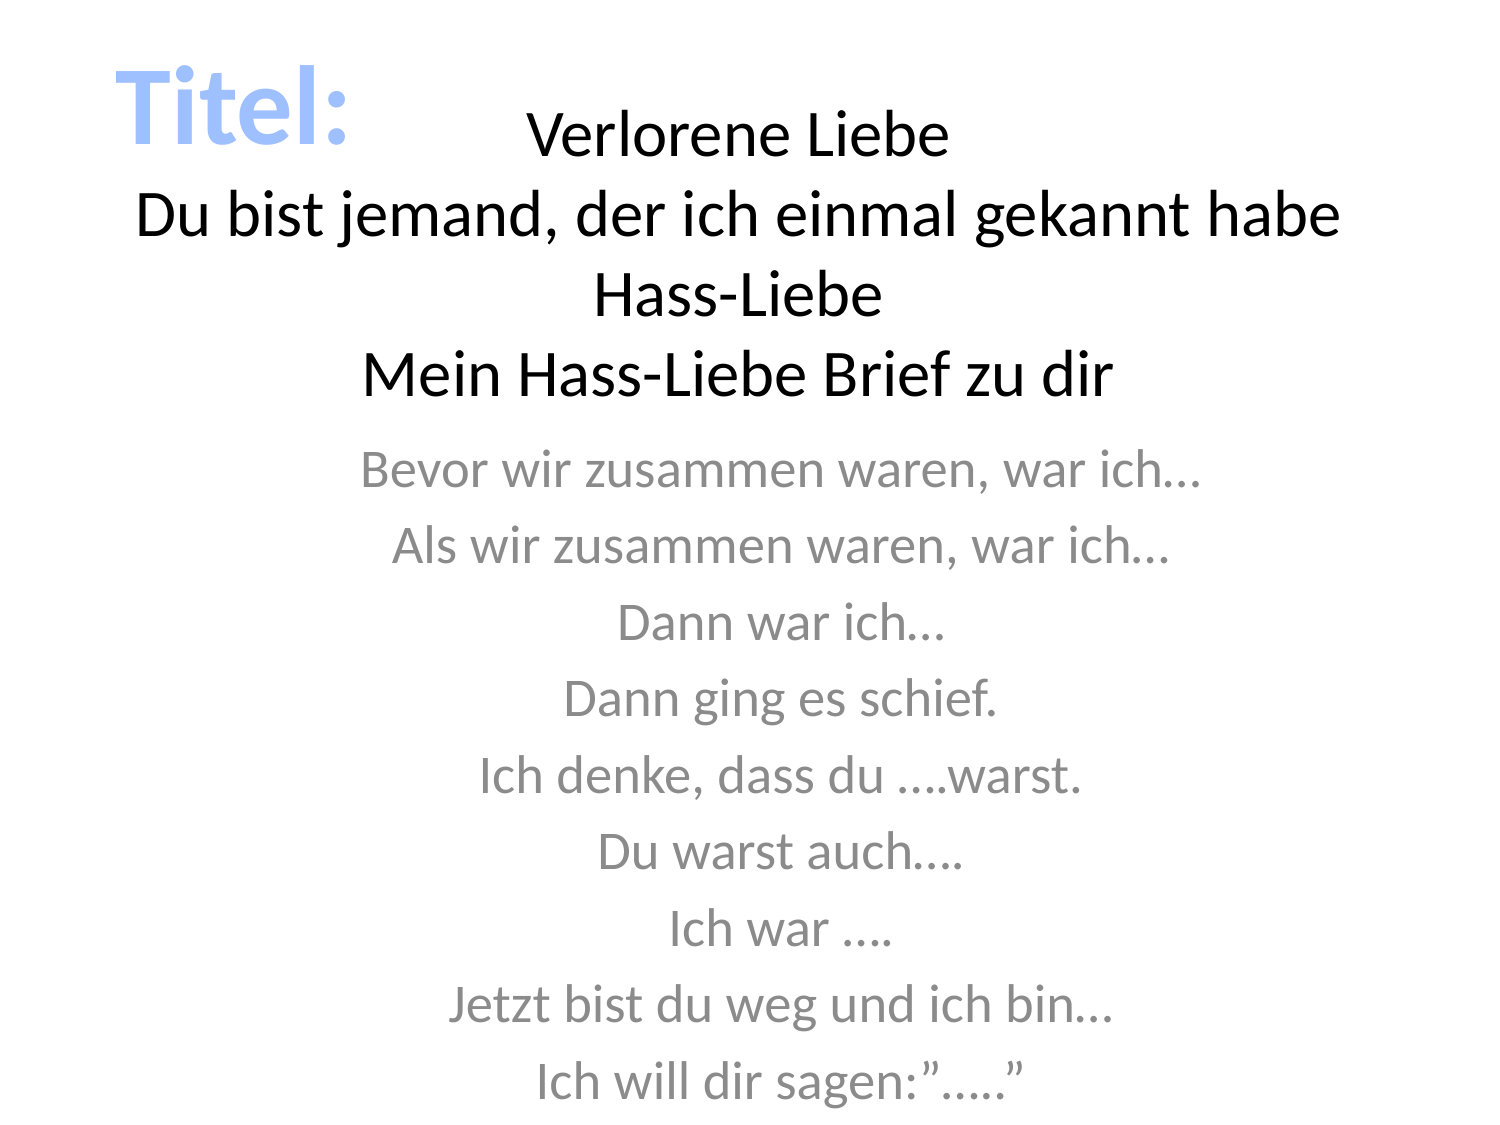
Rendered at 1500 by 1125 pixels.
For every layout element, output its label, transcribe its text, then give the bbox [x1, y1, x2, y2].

title Verlorene Liebe Du bist jemand, der ich einmal gekannt habe Hass-Liebe Mein Hass-Liebe Brief zu dir [1, 149, 1477, 350]
text_box Titel: [100, 24, 368, 175]
subtitle Bevor wir zusammen waren, war ich… Als wir zusammen waren, war ich… Dann war ich… Dann ging es schief. Ich denke, dass du ….warst. Du warst auch…. Ich war …. Jetzt bist du weg und ich bin… Ich will dir sagen:”…..” [50, 425, 1500, 1125]
